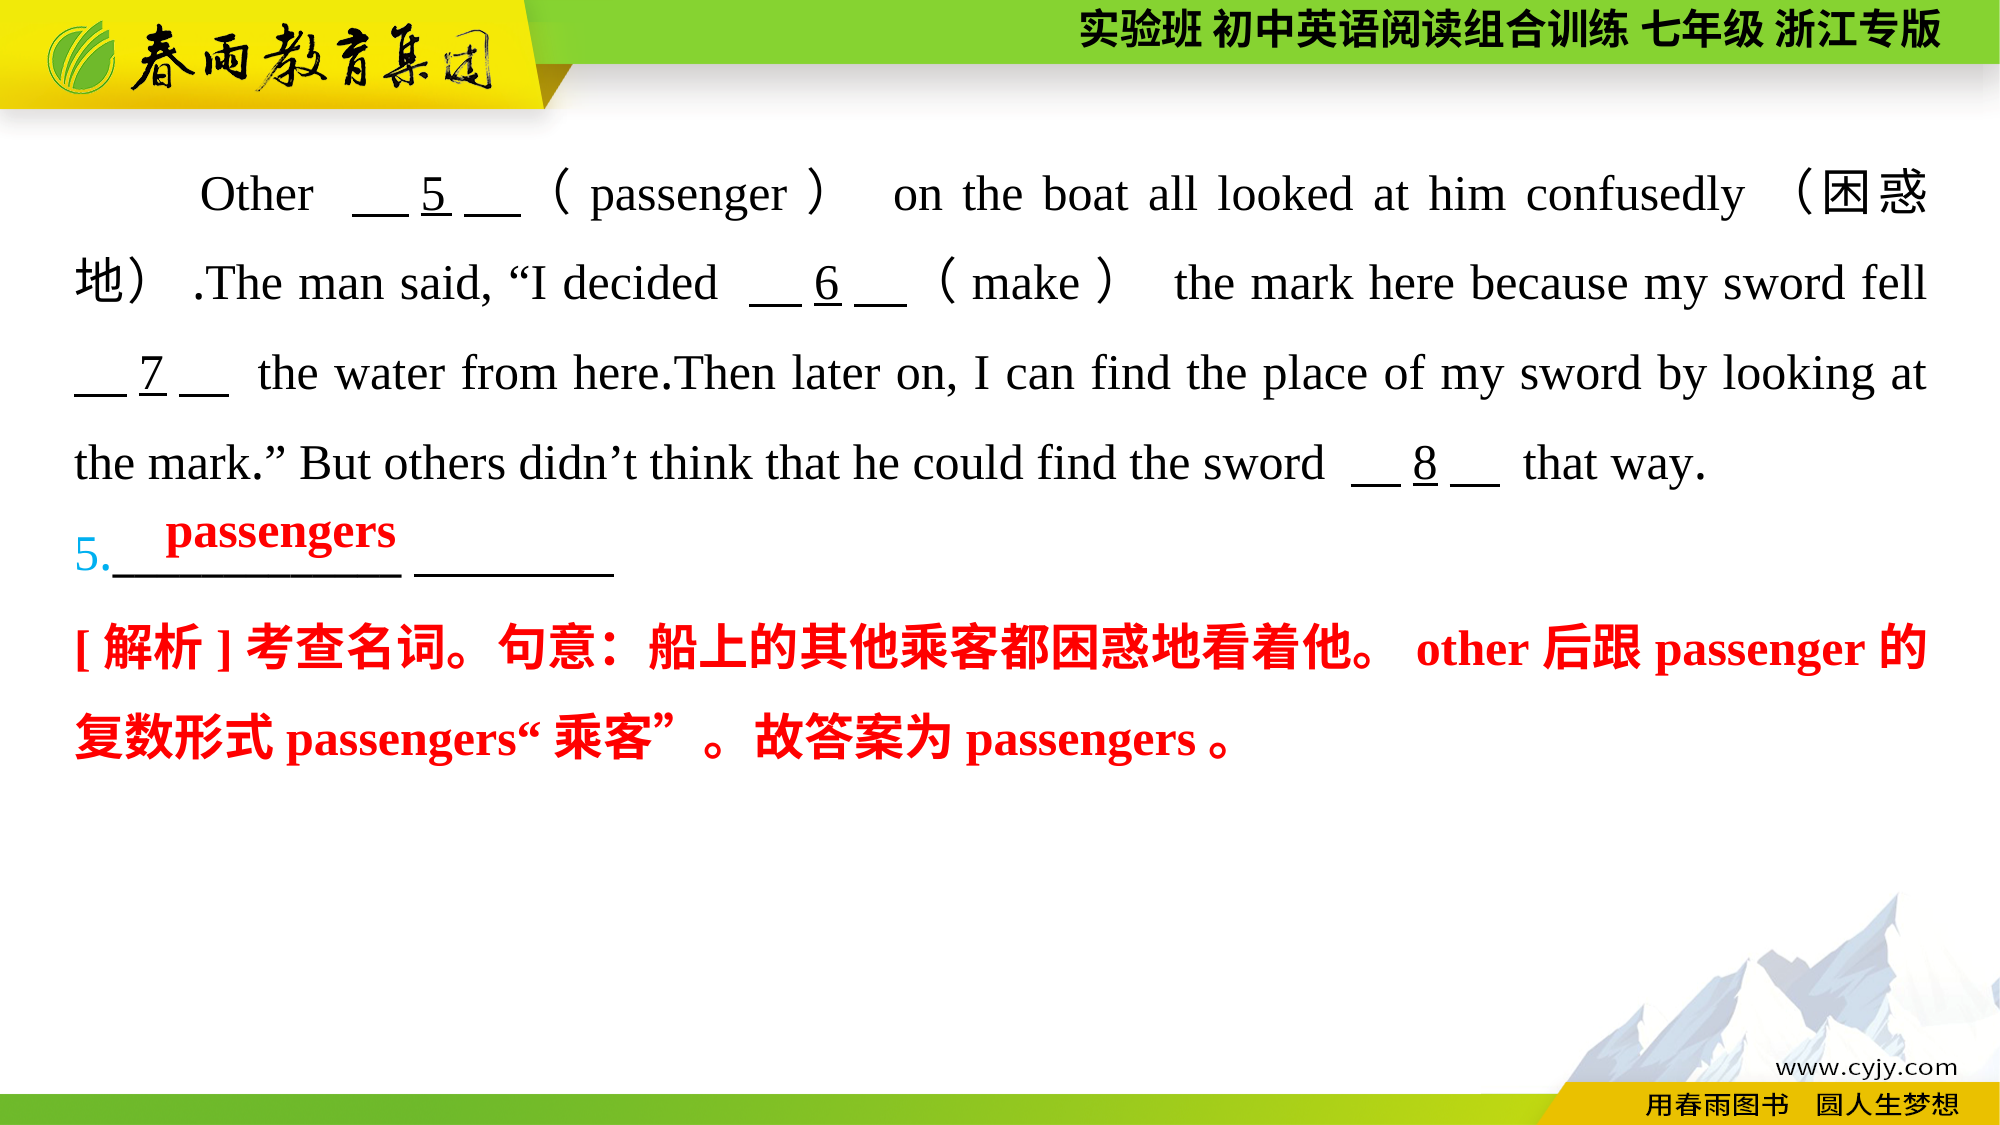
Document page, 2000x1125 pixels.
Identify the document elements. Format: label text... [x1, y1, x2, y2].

text_box passengers [150, 490, 412, 565]
picture [0, 0, 2000, 1125]
text_box [解析]考查名词。句意：船上的其他乘客都困惑地看着他。other后跟passenger的复数形式passengers“乘客”。故答案为passengers。 [59, 577, 1944, 773]
list Other 5 （passenger） on the boat all looked at him confusedly（困惑地）.The man said, “I decided 6 （make） the mark here because my sword fell 7 the water from here.Then later on, I can find the place of my sword by looking at the mark.” But others didn’t think that he could find the sword 8 that way. 5._____________ [59, 122, 1944, 577]
